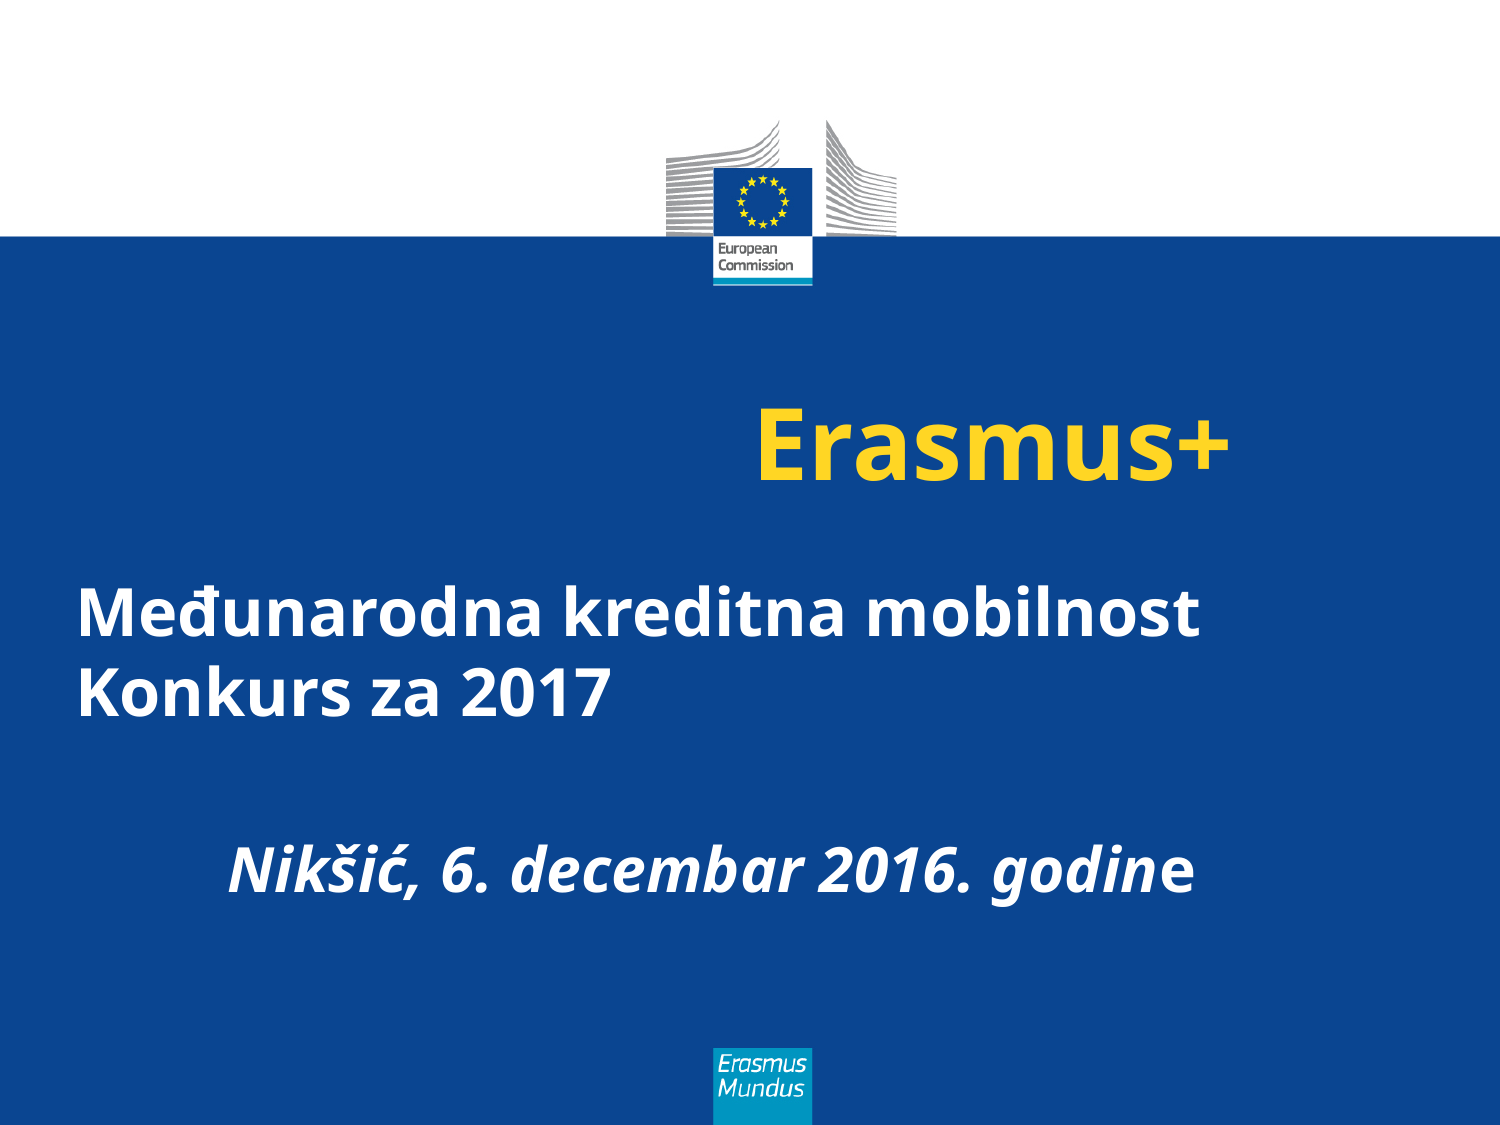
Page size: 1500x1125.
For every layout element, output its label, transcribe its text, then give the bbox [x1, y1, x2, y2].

picture [732, 1079, 736, 1089]
list Međunarodna kreditna mobilnost Konkurs za 2017 Nikšić, 6. decembar 2016. godine [3, 562, 1365, 1024]
picture [780, 1084, 784, 1095]
picture [777, 1059, 782, 1071]
picture [787, 1084, 792, 1096]
picture [719, 1055, 729, 1071]
picture [0, 0, 1500, 1125]
title Erasmus+ [679, 269, 1424, 612]
picture [769, 1059, 776, 1066]
picture [798, 1059, 806, 1065]
picture [719, 1079, 725, 1095]
